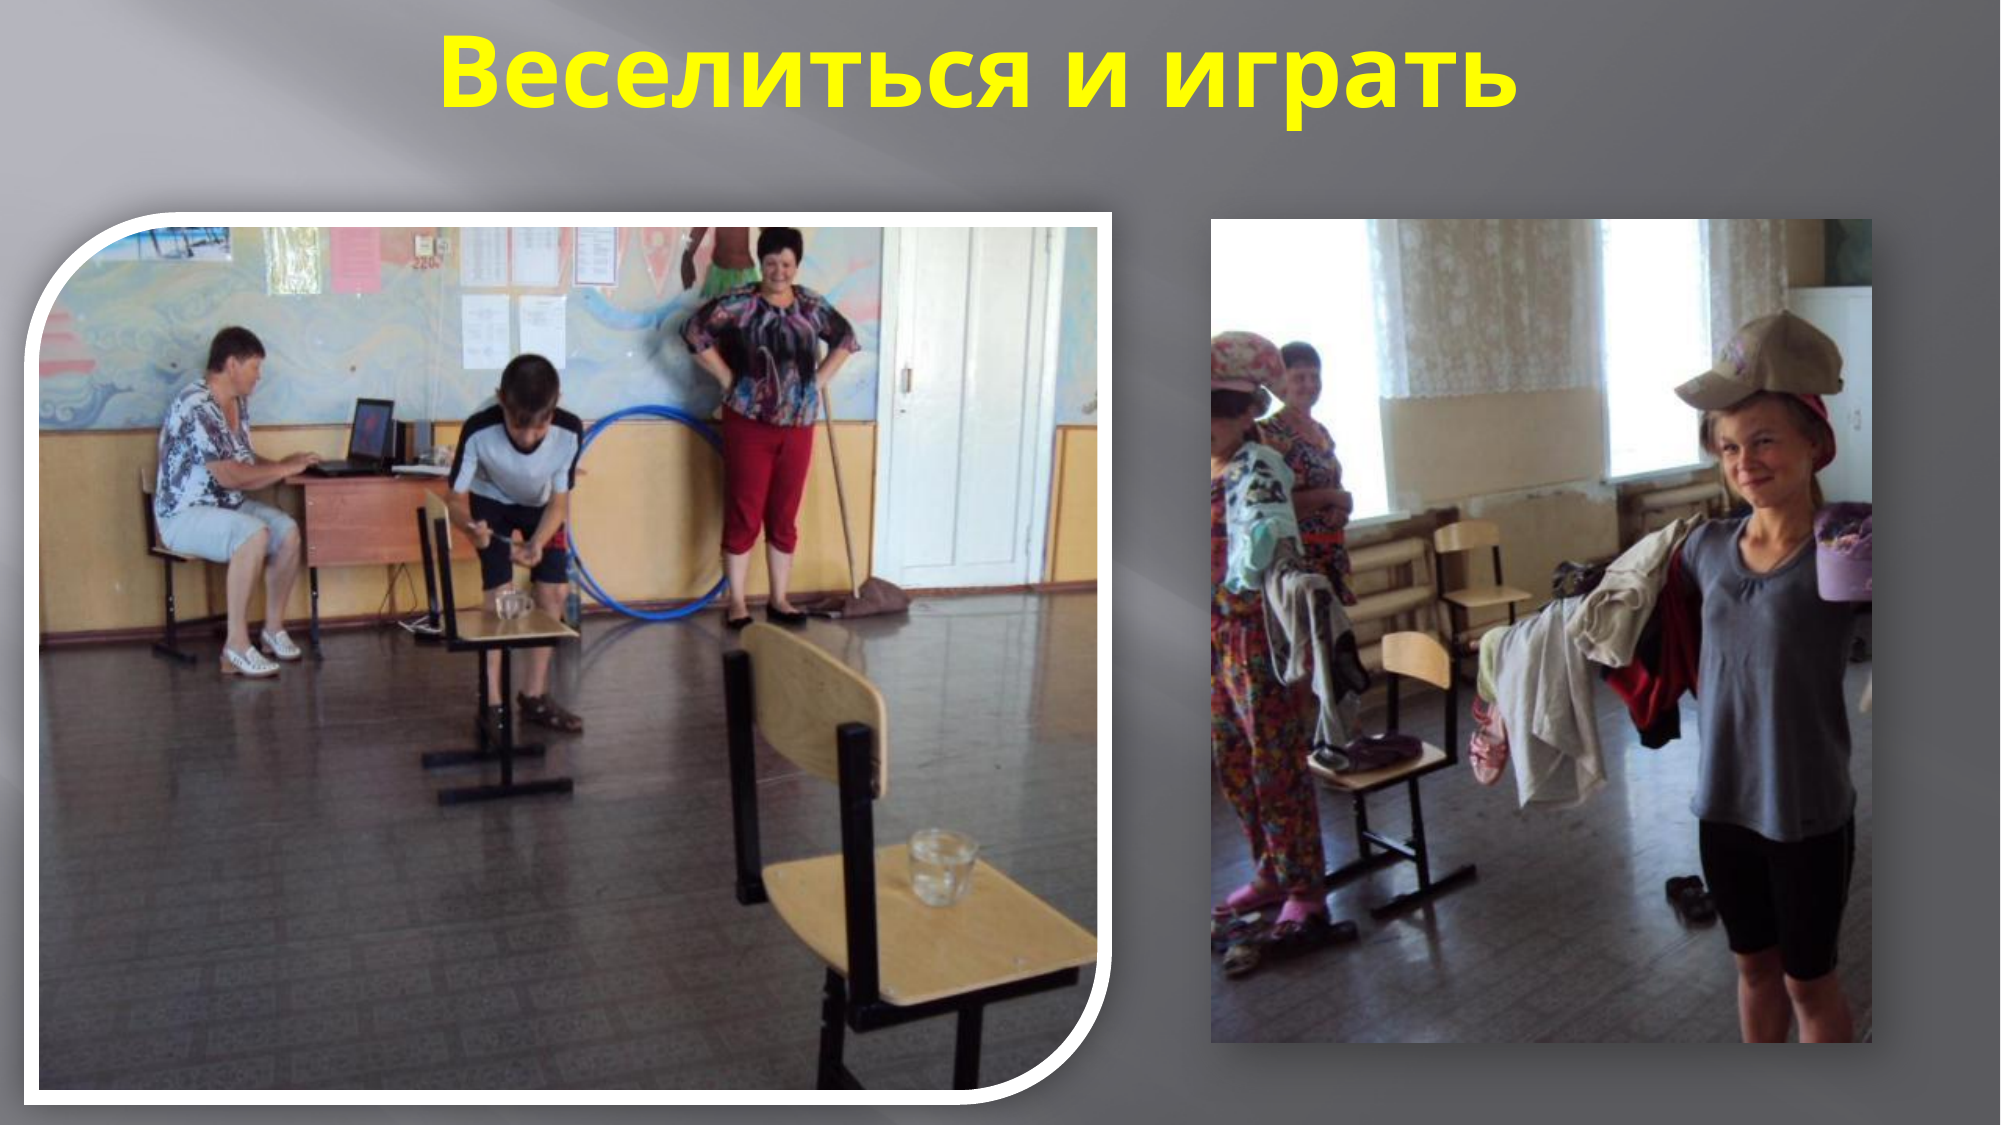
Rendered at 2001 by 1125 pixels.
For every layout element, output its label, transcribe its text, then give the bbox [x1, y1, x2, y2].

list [31, 219, 1105, 1098]
text_box Веселиться и играть [420, 0, 1616, 135]
picture [1104, 219, 1872, 1043]
